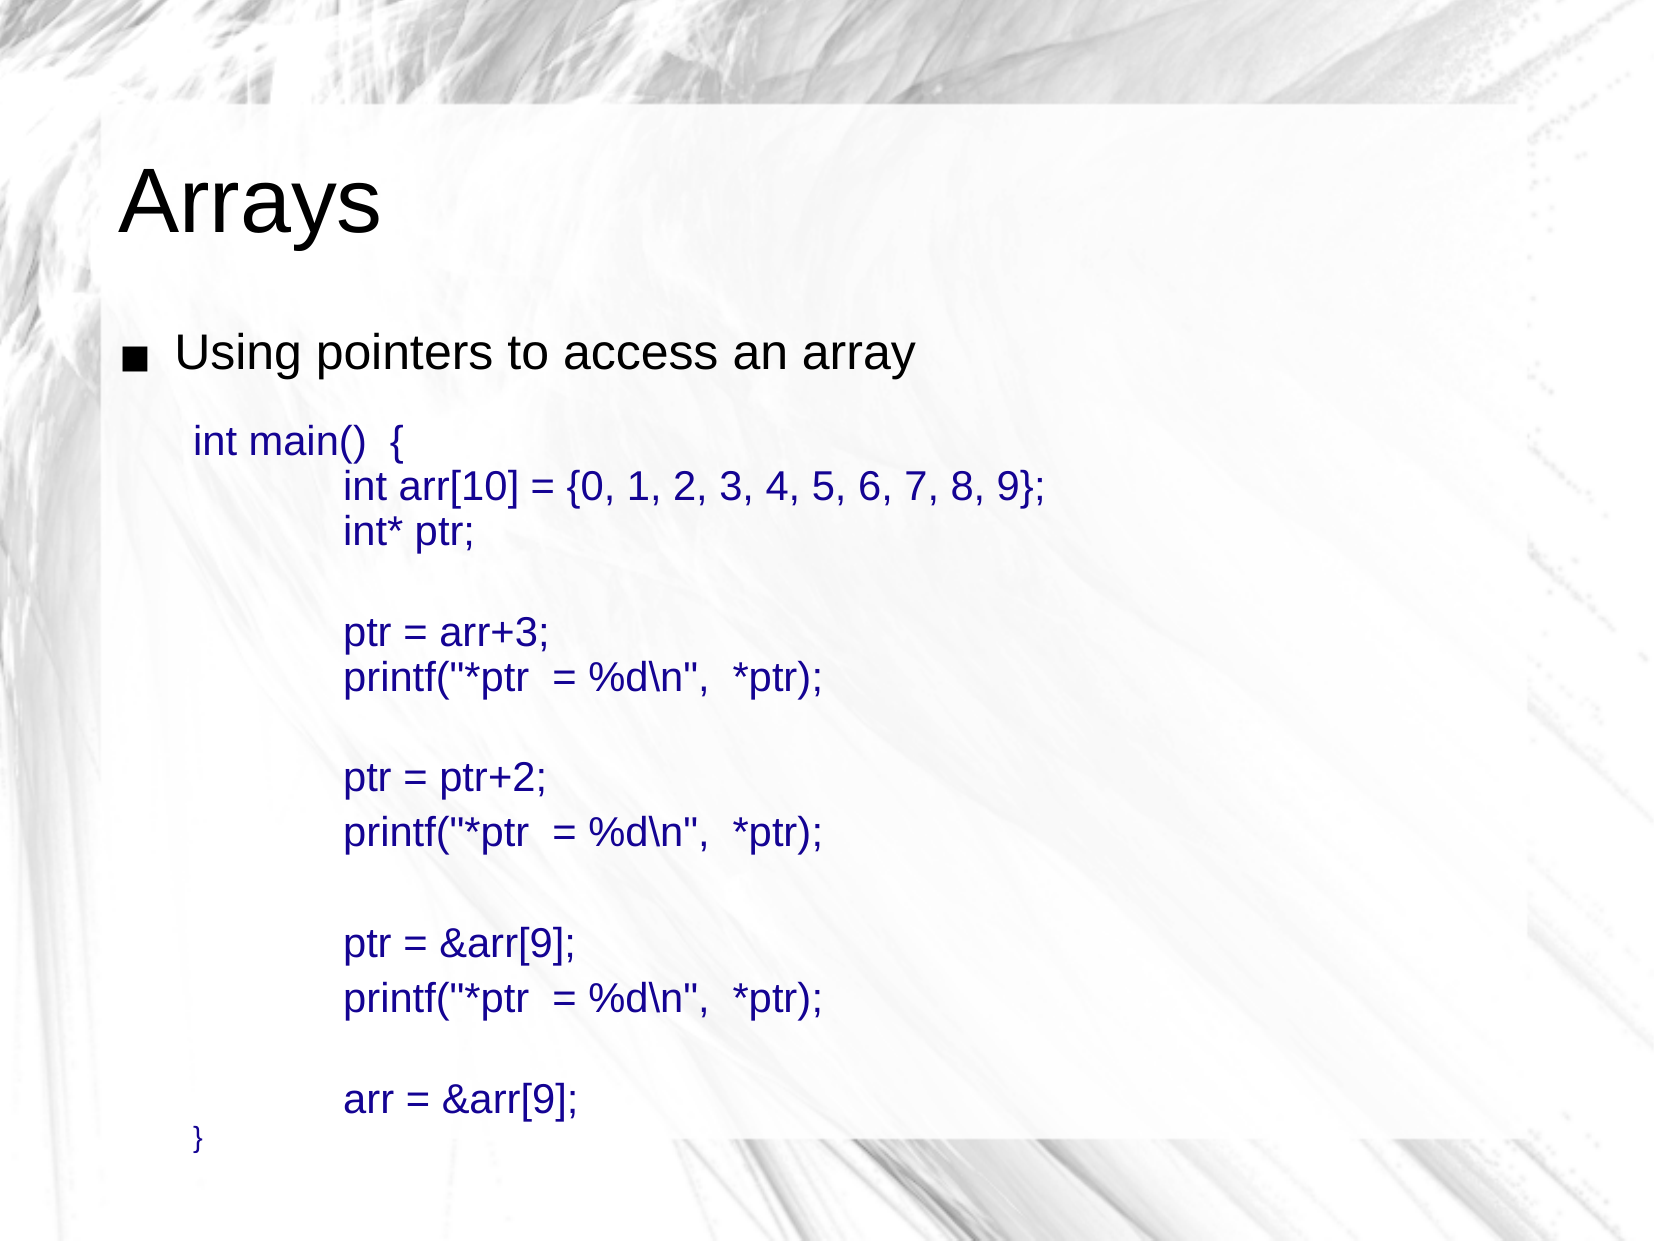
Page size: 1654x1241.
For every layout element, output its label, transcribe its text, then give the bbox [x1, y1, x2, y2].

title Arrays [118, 93, 1506, 299]
picture [0, 0, 1654, 1241]
list Using pointers to access an array int main() { int arr[10] = {0, 1, 2, 3, 4, 5, 6, 7, 8, 9}; int* ptr; ptr = arr+3; printf("*ptr = %d\n", *ptr); ptr = ptr+2; printf("*ptr = %d\n", *ptr); ptr = &arr[9]; printf("*ptr = %d\n", *ptr); arr = &arr[9]; } [118, 319, 1571, 1109]
